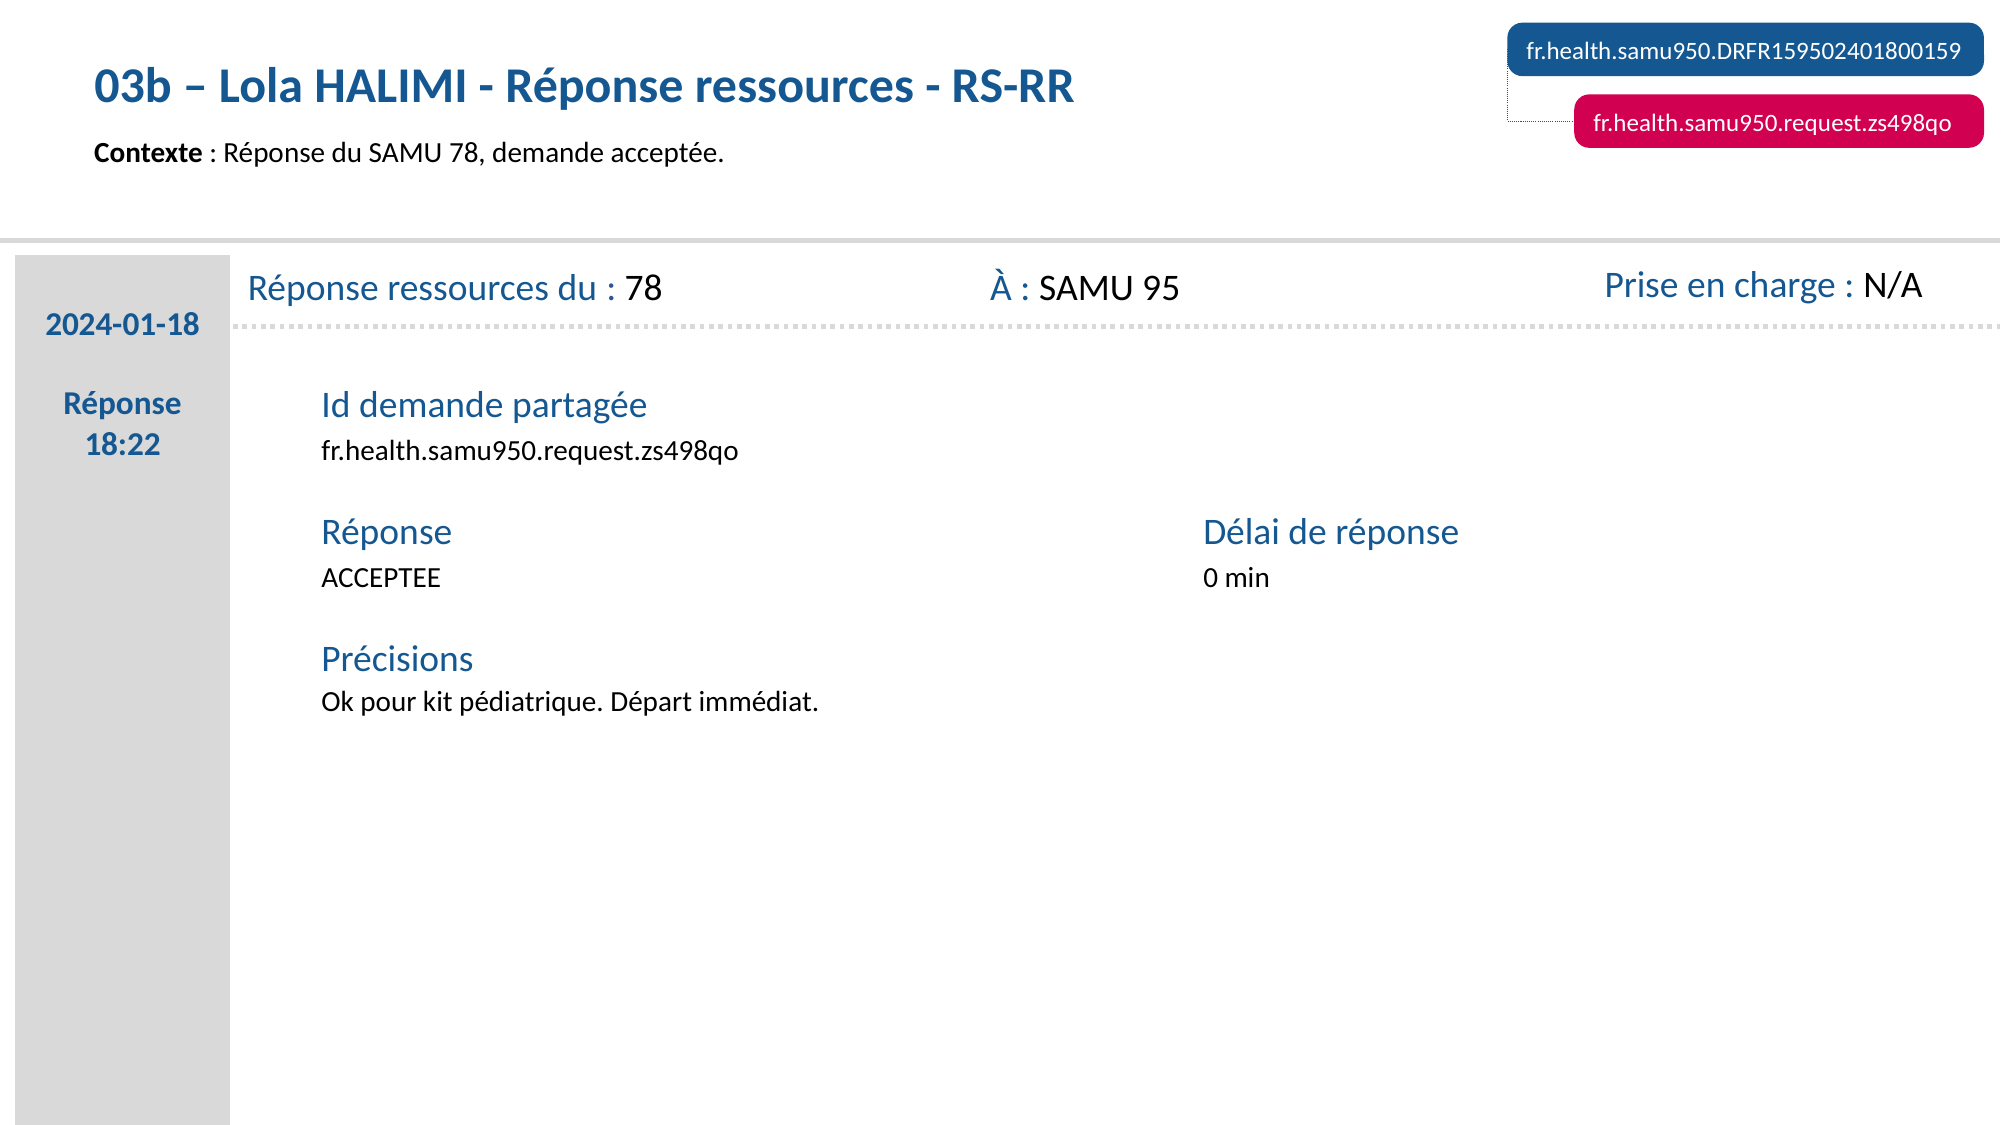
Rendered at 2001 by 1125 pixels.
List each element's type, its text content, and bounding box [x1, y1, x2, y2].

text_box fr.health.samu950.request.zs498qo [1574, 94, 1985, 148]
text_box fr.health.samu950.request.zs498qo [306, 424, 958, 474]
text_box 03b – Lola HALIMI - Réponse ressources - RS-RR [79, 45, 1507, 121]
text_box 0 min [1188, 550, 1560, 601]
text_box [1507, 49, 1575, 122]
text_box ACCEPTEE [306, 550, 958, 601]
text_box Prise en charge : N/A [1574, 252, 1938, 313]
text_box Délai de réponse [1188, 499, 1526, 550]
text_box Réponse [306, 499, 900, 550]
text_box Précisions [306, 626, 649, 674]
text_box À : SAMU 95 [834, 256, 1337, 316]
text_box fr.health.samu950.DRFR159502401800159 [1507, 22, 1985, 77]
text_box Contexte : Réponse du SAMU 78, demande acceptée. [79, 126, 1481, 176]
text_box Réponse ressources du : 78 [233, 256, 735, 316]
text_box 2024-01-18 Réponse 18:22 [15, 255, 230, 1125]
text_box Id demande partagée [306, 372, 900, 424]
text_box Ok pour kit pédiatrique. Départ immédiat. [306, 674, 1008, 725]
